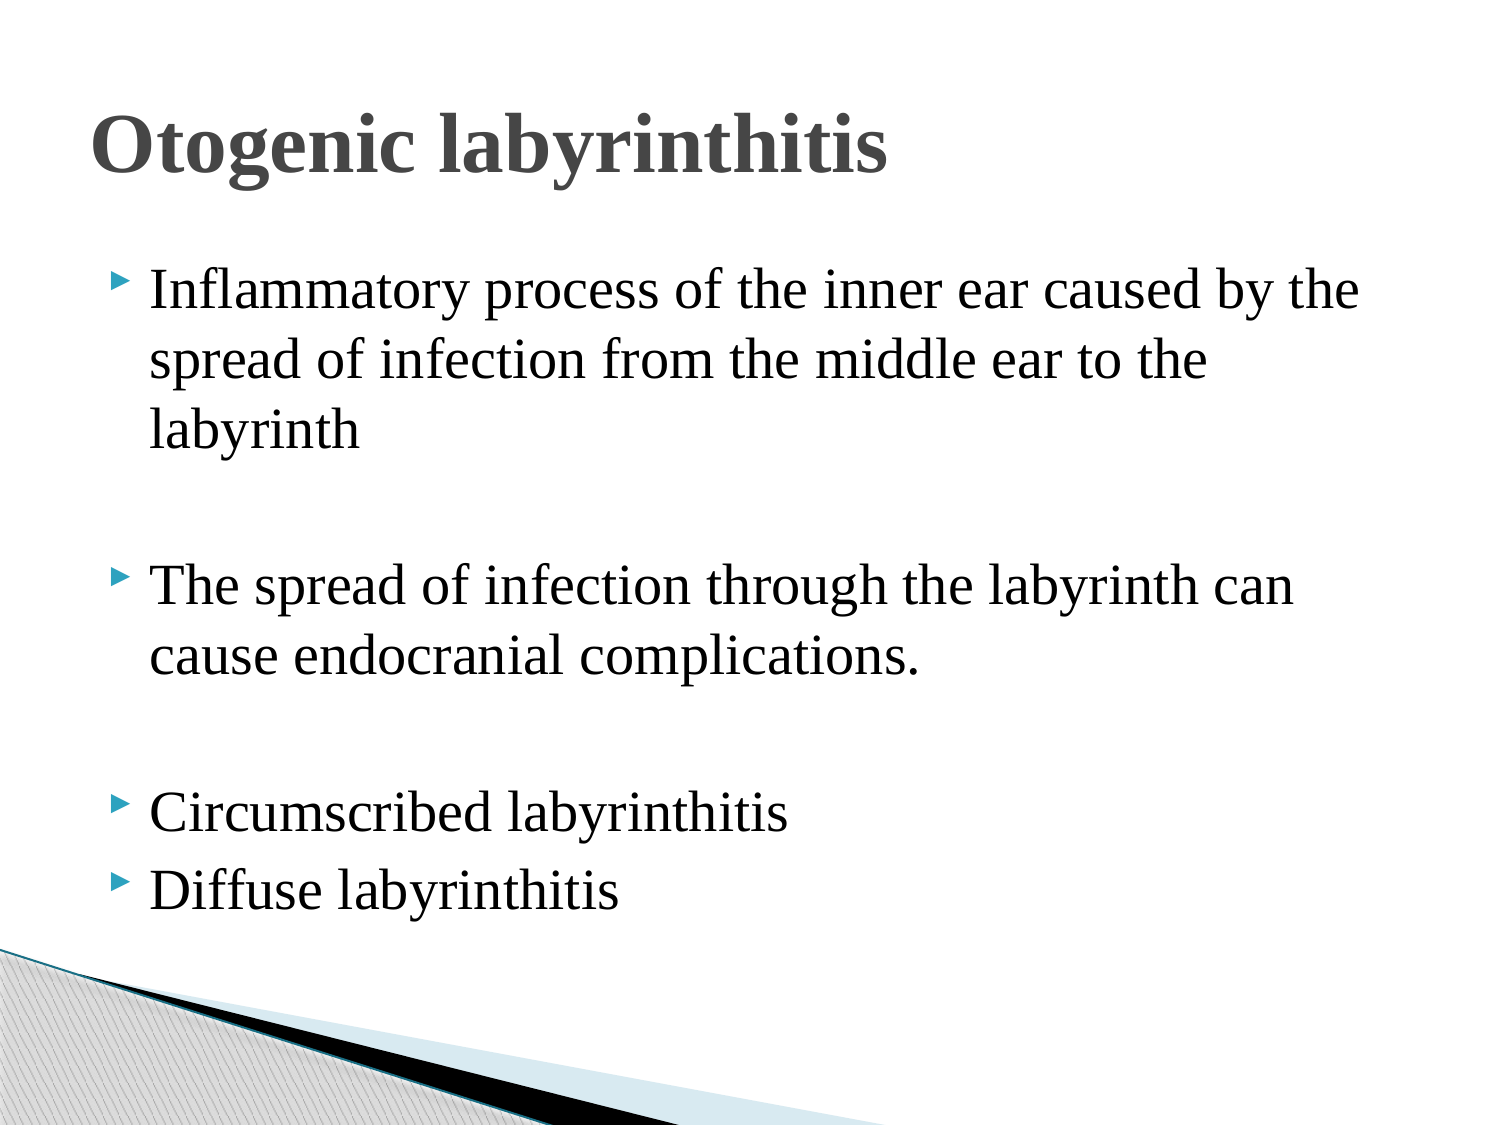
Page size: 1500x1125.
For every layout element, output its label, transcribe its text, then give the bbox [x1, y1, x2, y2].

title Otogenic labyrinthitis [75, 45, 1425, 233]
list Inflammatory process of the inner ear caused by the spread of infection from the middle ear to the labyrinth The spread of infection through the labyrinth can cause endocranial complications. Circumscribed labyrinthitis Diffuse labyrinthitis [75, 243, 1425, 986]
